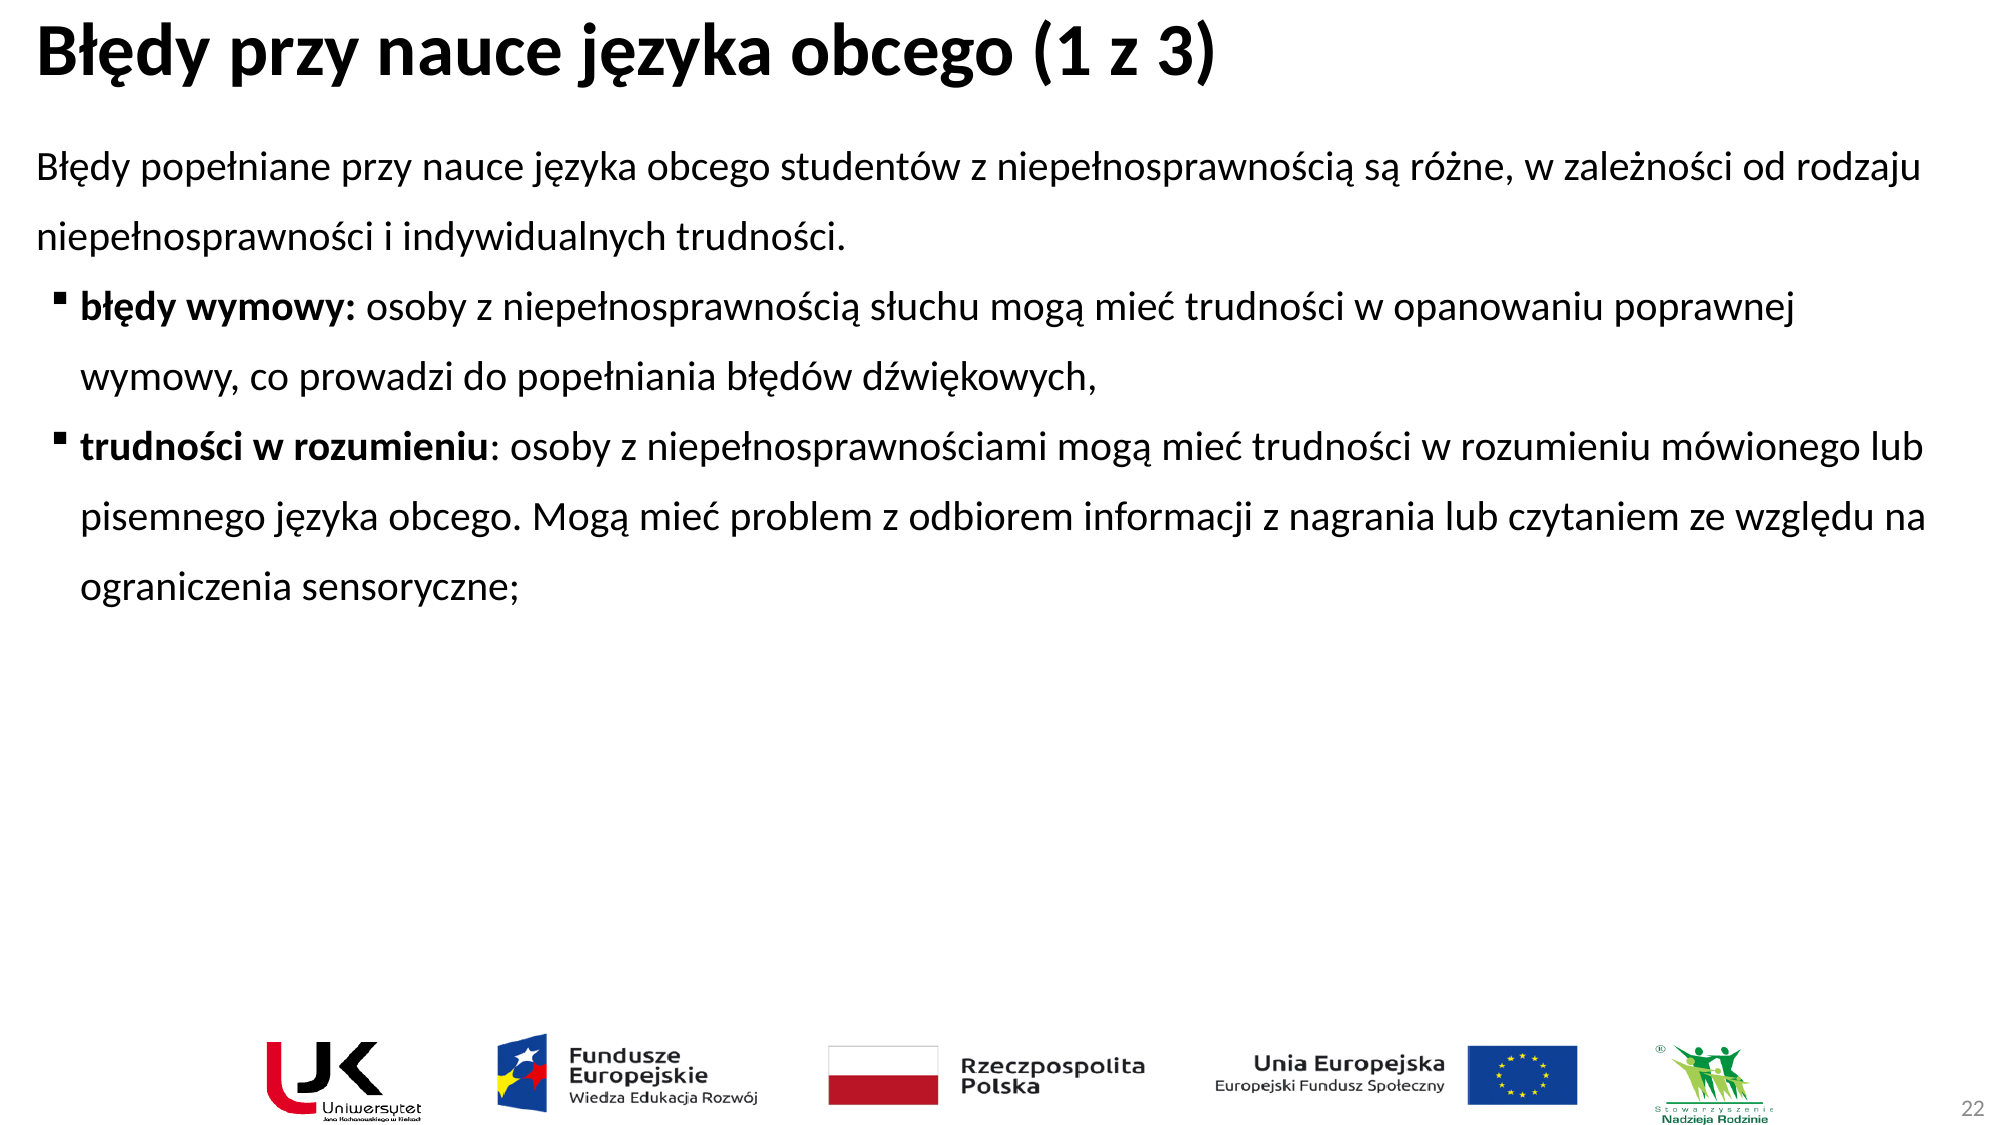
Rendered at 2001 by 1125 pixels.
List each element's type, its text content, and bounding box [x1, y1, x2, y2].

title Błędy przy nauce języka obcego (1 z 3) [36, 0, 1518, 118]
slide_number 22 [1832, 1089, 2000, 1125]
picture [463, 1004, 1613, 1125]
text_box Błędy popełniane przy nauce języka obcego studentów z niepełnosprawnością są różne, w zależności od rodzaju niepełnosprawności i indywidualnych trudności. błędy wymowy: osoby z niepełnosprawnością słuchu mogą mieć trudności w opanowaniu poprawnej wymowy, co prowadzi do popełniania błędów dźwiękowych, trudności w rozumieniu: osoby z niepełnosprawnościami mogą mieć trudności w rozumieniu mówionego lub pisemnego języka obcego. Mogą mieć problem z odbiorem informacji z nagrania lub czytaniem ze względu na ograniczenia sensoryczne; [36, 118, 1964, 713]
picture [266, 1042, 421, 1122]
picture [1655, 1044, 1774, 1125]
